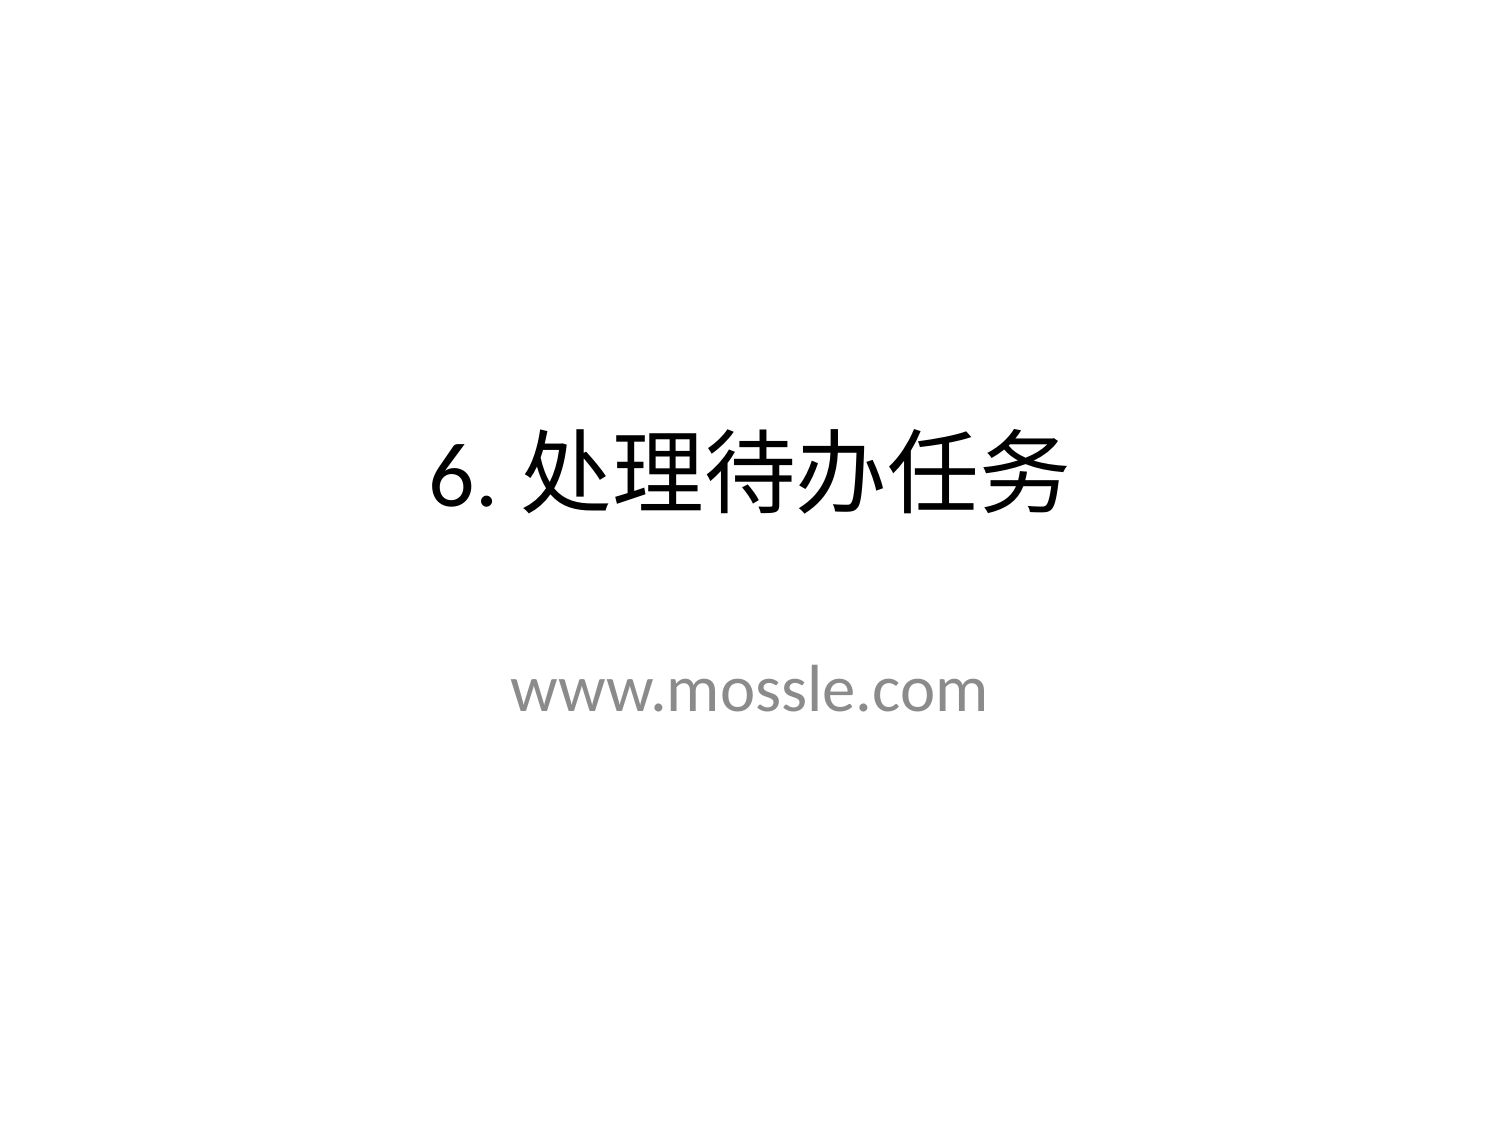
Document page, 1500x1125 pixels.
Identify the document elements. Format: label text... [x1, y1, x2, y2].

subtitle www.mossle.com [225, 637, 1275, 925]
title 6.处理待办任务 [112, 349, 1388, 591]
